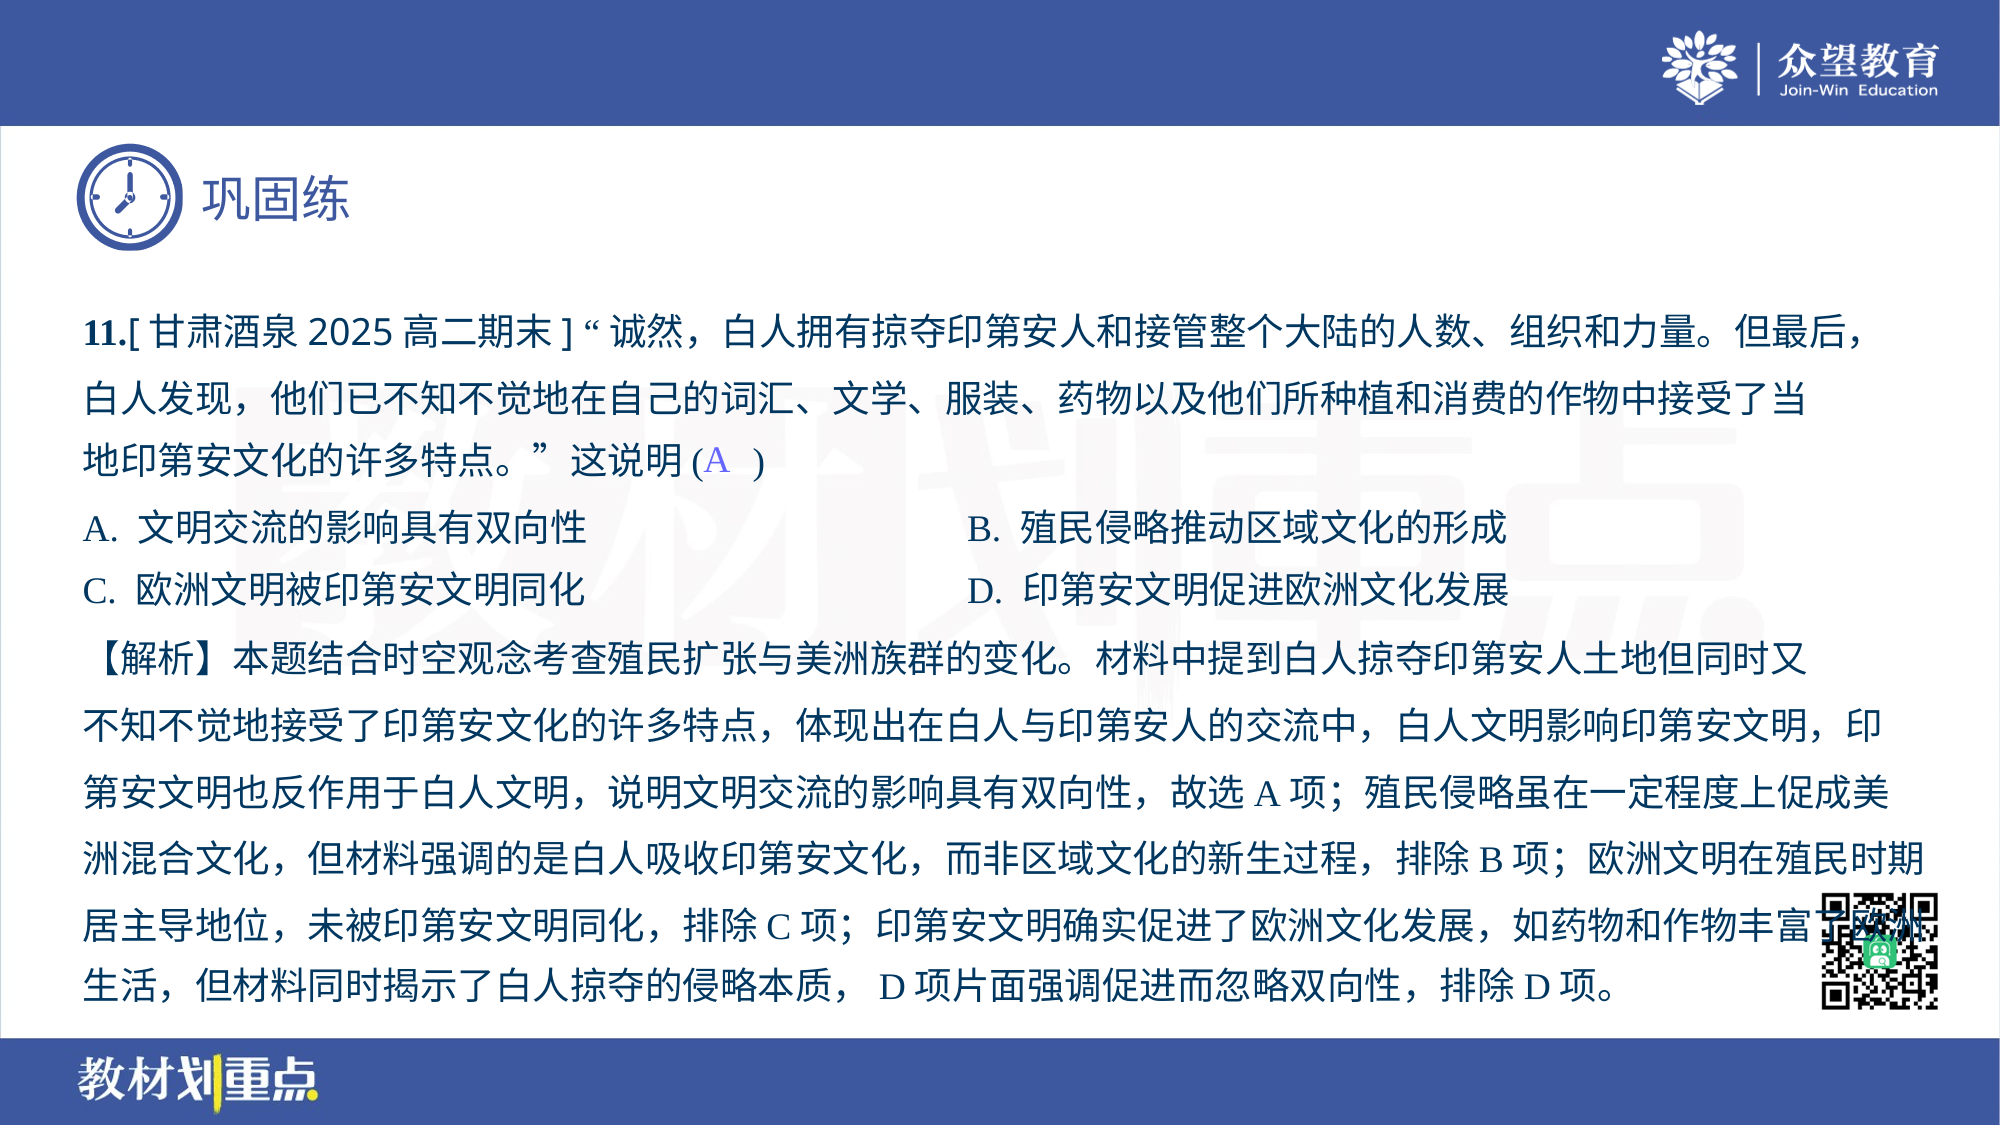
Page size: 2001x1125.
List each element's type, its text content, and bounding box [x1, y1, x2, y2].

text_box A [689, 417, 744, 475]
text_box 11.[甘肃酒泉2025高二期末] “诚然，白人拥有掠夺印第安人和接管整个大陆的人数、组织和力量。但最后， 白人发现，他们已不知不觉地在自己的词汇、文学、服装、药物以及他们所种植和消费的作物中接受了当 地印第安文化的许多特点。”这说明( ) [82, 286, 1817, 476]
picture [0, 0, 2000, 1125]
text_box A. 文明交流的影响具有双向性 B. 殖民侵略推动区域文化的形成 C. 欧洲文明被印第安文明同化 D. 印第安文明促进欧洲文化发展 [82, 482, 1817, 605]
text_box 【解析】本题结合时空观念考查殖民扩张与美洲族群的变化。材料中提到白人掠夺印第安人土地但同时又 不知不觉地接受了印第安文化的许多特点，体现出在白人与印第安人的交流中，白人文明影响印第安文明，印 第安文明也反作用于白人文明，说明文明交流的影响具有双向性，故选A项；殖民侵略虽在一定程度上促成美 洲混合文化，但材料强调的是白人吸收印第安文化，而非区域文化的新生过程，排除B项；欧洲文明在殖民时期 居主导地位，未被印第安文明同化，排除C项；印第安文明确实促进了欧洲文化发展，如药物和作物丰富了欧洲 生活，但材料同时揭示了白人掠夺的侵略本质，D项片面强调促进而忽略双向性，排除D项。 [82, 613, 1817, 1002]
